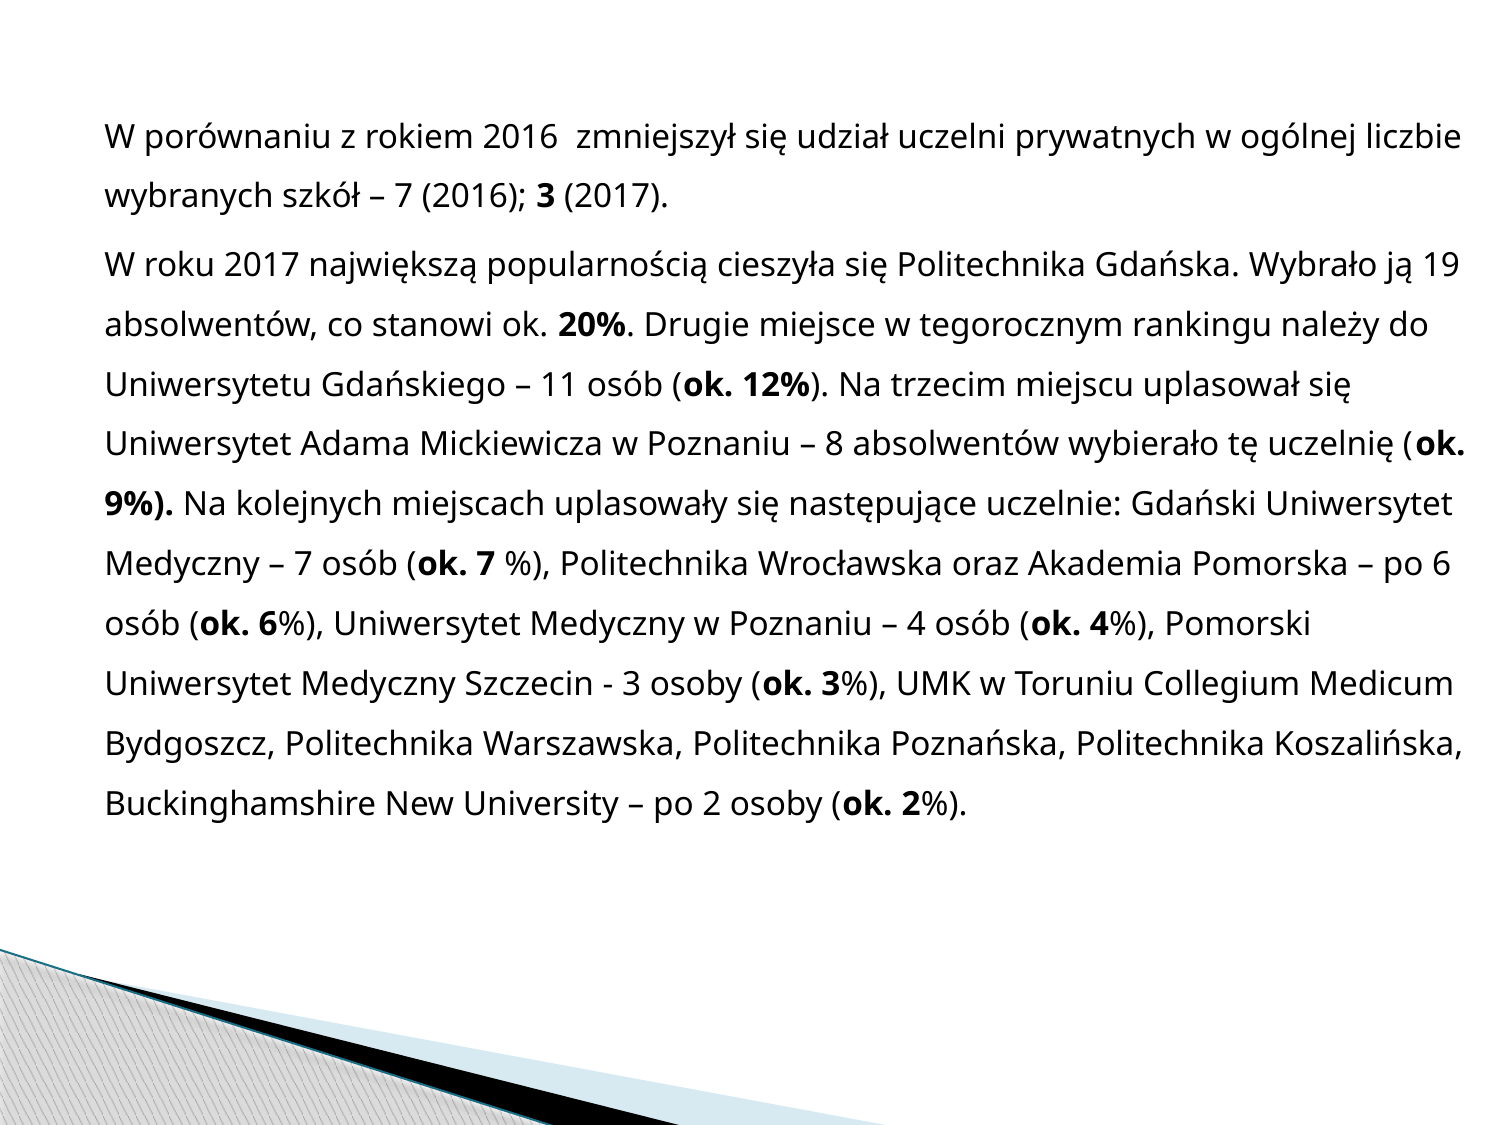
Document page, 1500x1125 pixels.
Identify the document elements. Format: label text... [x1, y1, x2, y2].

list W porównaniu z rokiem 2016 zmniejszył się udział uczelni prywatnych w ogólnej liczbie wybranych szkół – 7 (2016); 3 (2017). W roku 2017 największą popularnością cieszyła się Politechnika Gdańska. Wybrało ją 19 absolwentów, co stanowi ok. 20%. Drugie miejsce w tegorocznym rankingu należy do Uniwersytetu Gdańskiego – 11 osób (ok. 12%). Na trzecim miejscu uplasował się Uniwersytet Adama Mickiewicza w Poznaniu – 8 absolwentów wybierało tę uczelnię (ok. 9%). Na kolejnych miejscach uplasowały się następujące uczelnie: Gdański Uniwersytet Medyczny – 7 osób (ok. 7 %), Politechnika Wrocławska oraz Akademia Pomorska – po 6 osób (ok. 6%), Uniwersytet Medyczny w Poznaniu – 4 osób (ok. 4%), Pomorski Uniwersytet Medyczny Szczecin - 3 osoby (ok. 3%), UMK w Toruniu Collegium Medicum Bydgoszcz, Politechnika Warszawska, Politechnika Poznańska, Politechnika Koszalińska, Buckinghamshire New University – po 2 osoby (ok. 2%). [29, 18, 1483, 1095]
